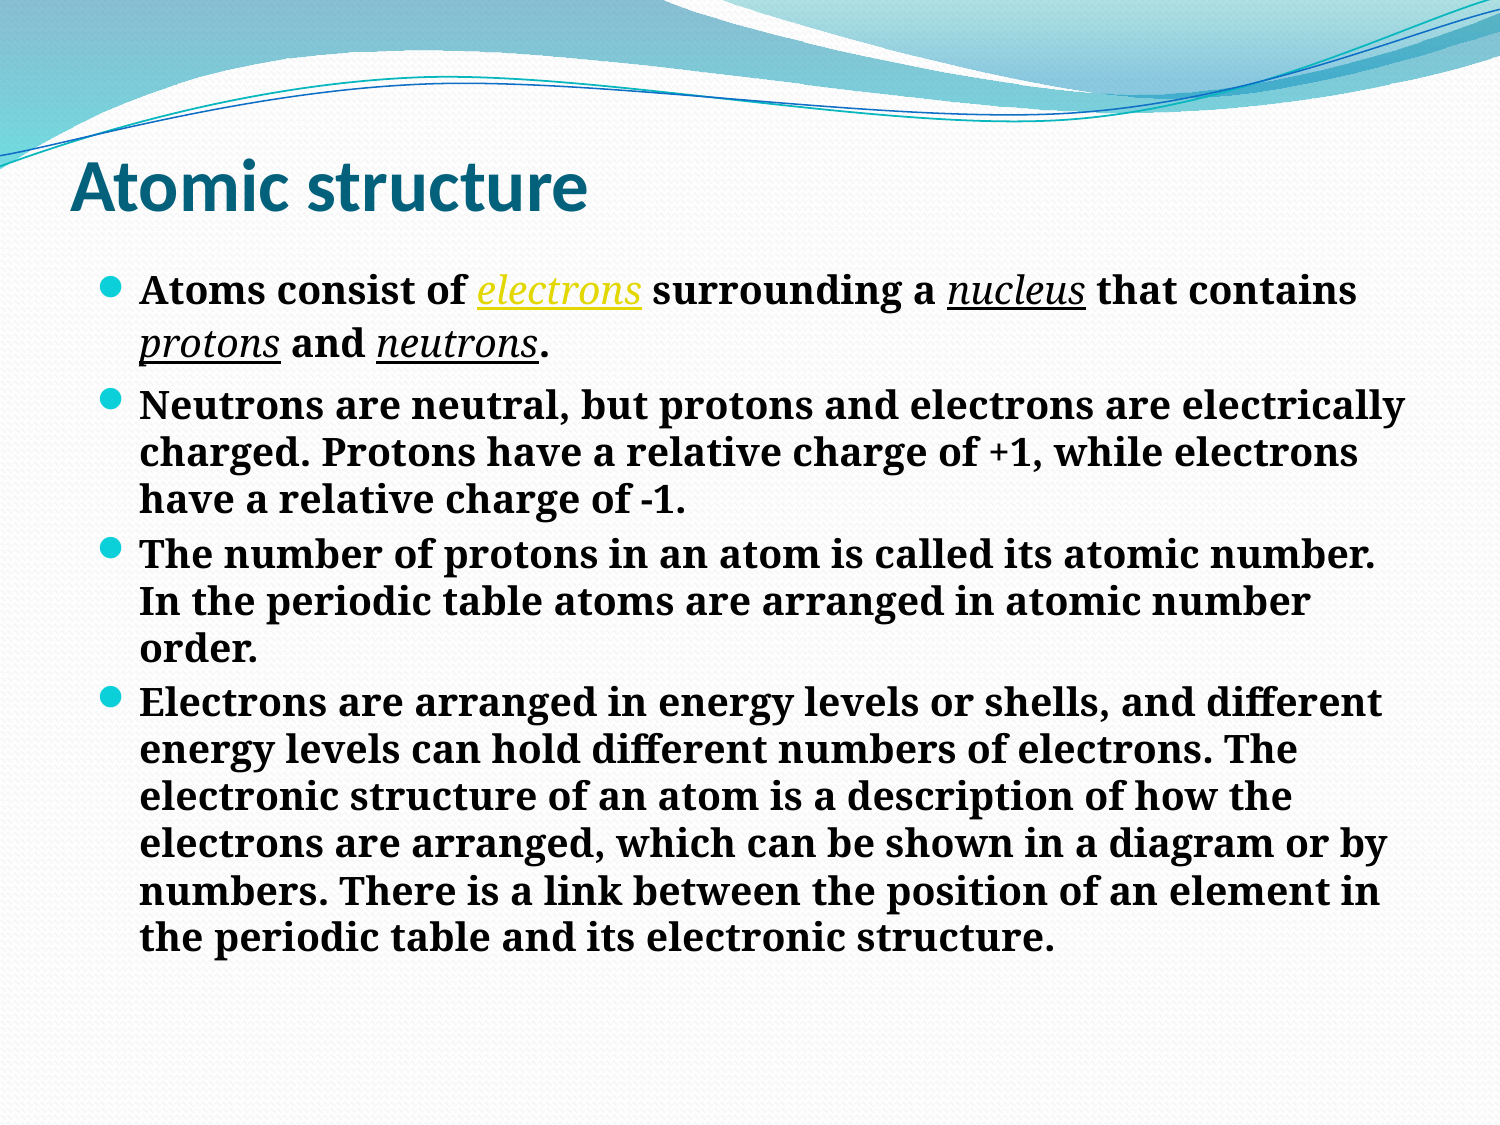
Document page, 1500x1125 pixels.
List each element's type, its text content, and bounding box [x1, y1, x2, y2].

title Atomic structure [70, 128, 1421, 317]
list Atoms consist of electrons surrounding a nucleus that contains protons and neutrons. Neutrons are neutral, but protons and electrons are electrically charged. Protons have a relative charge of +1, while electrons have a relative charge of -1. The number of protons in an atom is called its atomic number. In the periodic table atoms are arranged in atomic number order. Electrons are arranged in energy levels or shells, and different energy levels can hold different numbers of electrons. The electronic structure of an atom is a description of how the electrons are arranged, which can be shown in a diagram or by numbers. There is a link between the position of an element in the periodic table and its electronic structure. [82, 257, 1432, 978]
